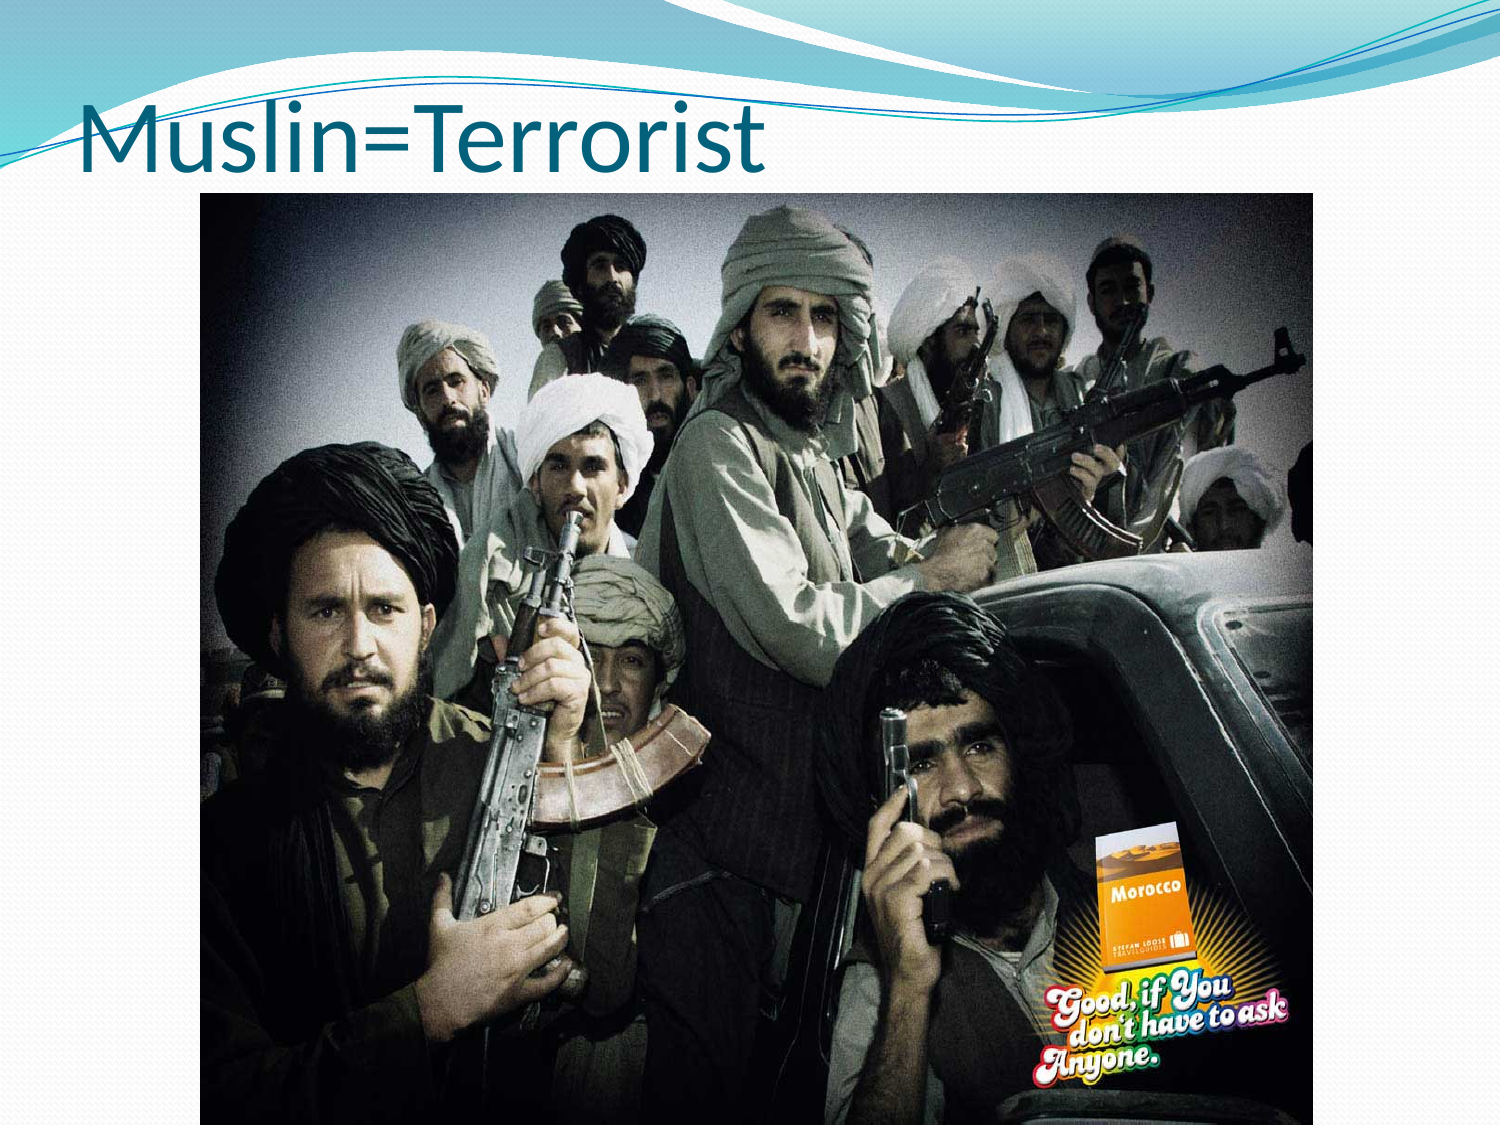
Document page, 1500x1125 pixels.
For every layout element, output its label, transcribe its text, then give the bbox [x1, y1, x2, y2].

title Muslin=Terrorist [75, 6, 1425, 194]
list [199, 193, 1313, 1125]
